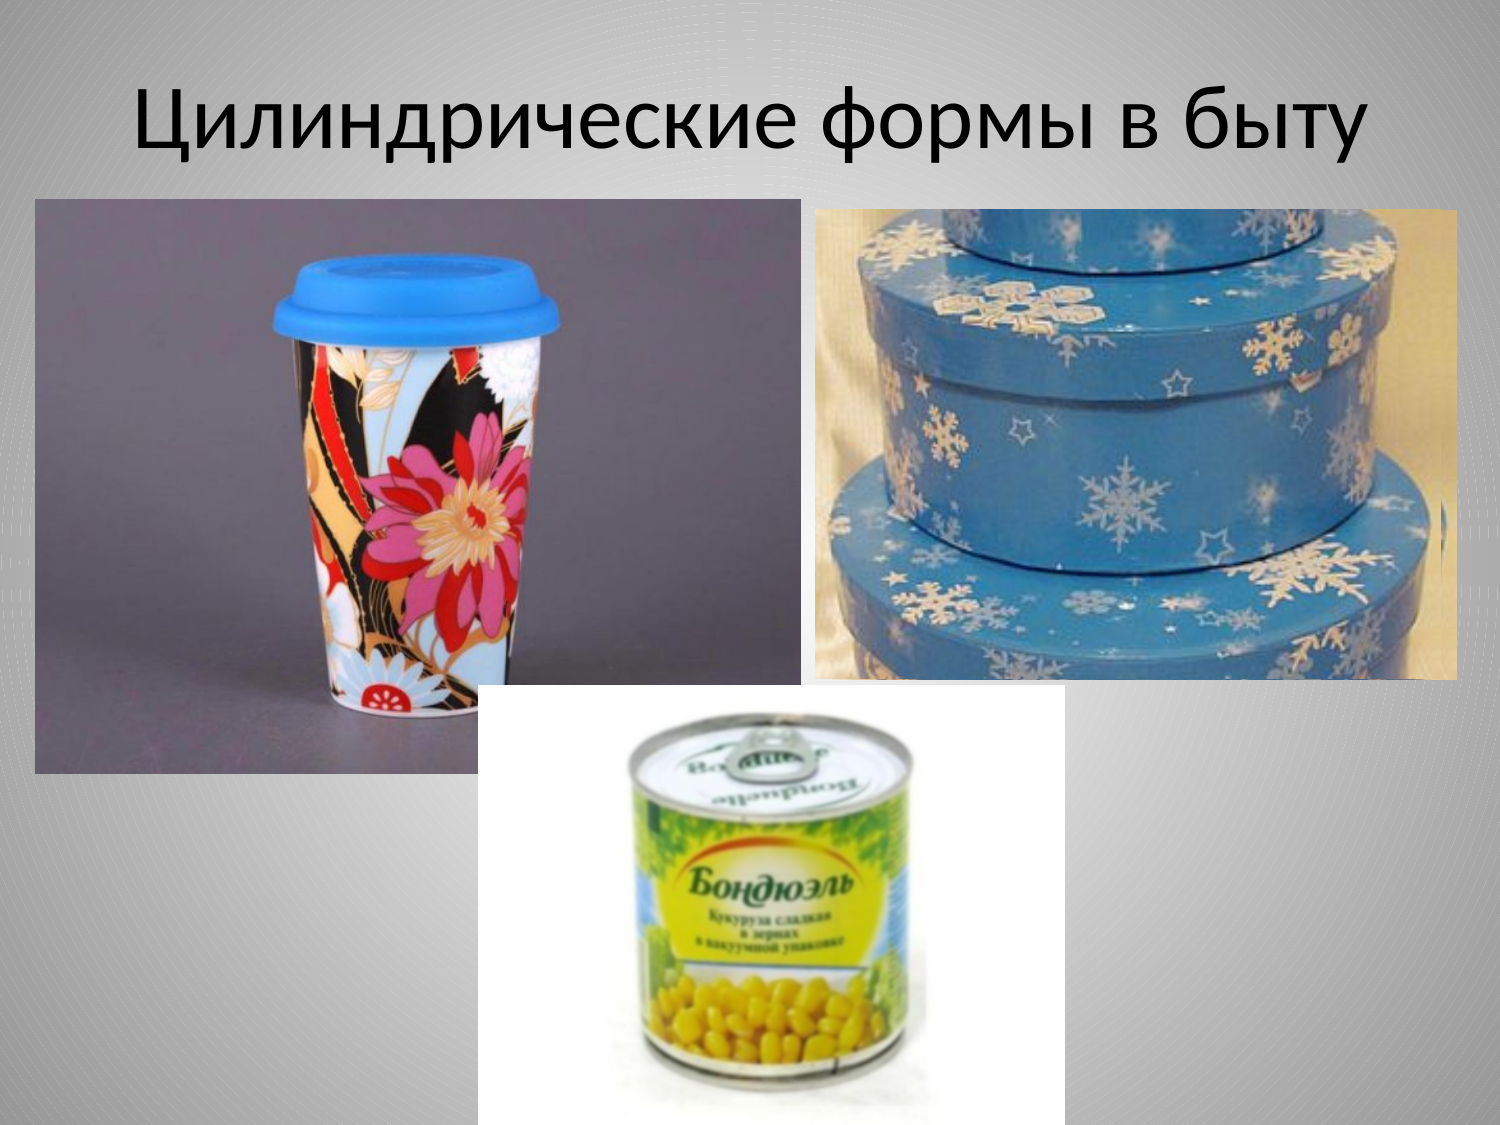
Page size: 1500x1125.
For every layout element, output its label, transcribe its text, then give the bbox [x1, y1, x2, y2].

title Цилиндрические формы в быту [76, 17, 1427, 206]
picture [815, 209, 1458, 680]
picture [34, 198, 1065, 1125]
